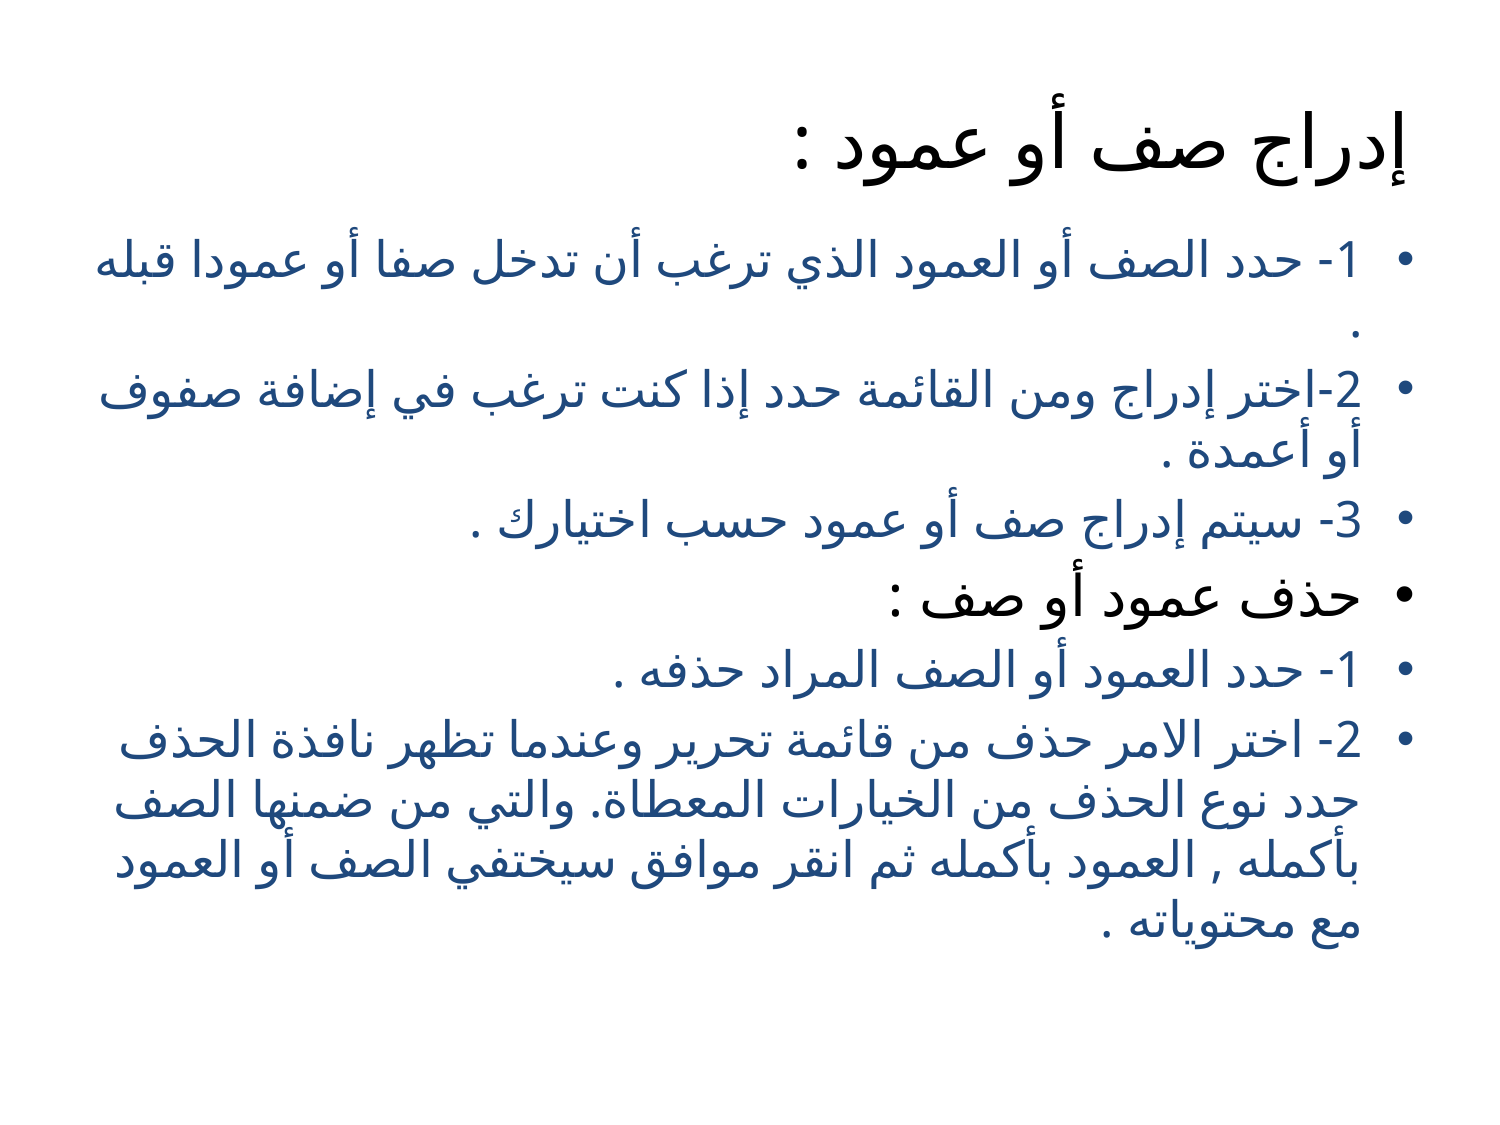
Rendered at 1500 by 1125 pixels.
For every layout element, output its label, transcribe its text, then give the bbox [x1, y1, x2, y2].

list 1- حدد الصف أو العمود الذي ترغب أن تدخل صفا أو عمودا قبله . 2-اختر إدراج ومن القائمة حدد إذا كنت ترغب في إضافة صفوف أو أعمدة . 3- سيتم إدراج صف أو عمود حسب اختيارك . حذف عمود أو صف : 1- حدد العمود أو الصف المراد حذفه . 2- اختر الامر حذف من قائمة تحرير وعندما تظهر نافذة الحذف حدد نوع الحذف من الخيارات المعطاة. والتي من ضمنها الصف بأكمله , العمود بأكمله ثم انقر موافق سيختفي الصف أو العمود مع محتوياته . [76, 219, 1427, 963]
title إدراج صف أو عمود : [75, 45, 1425, 233]
